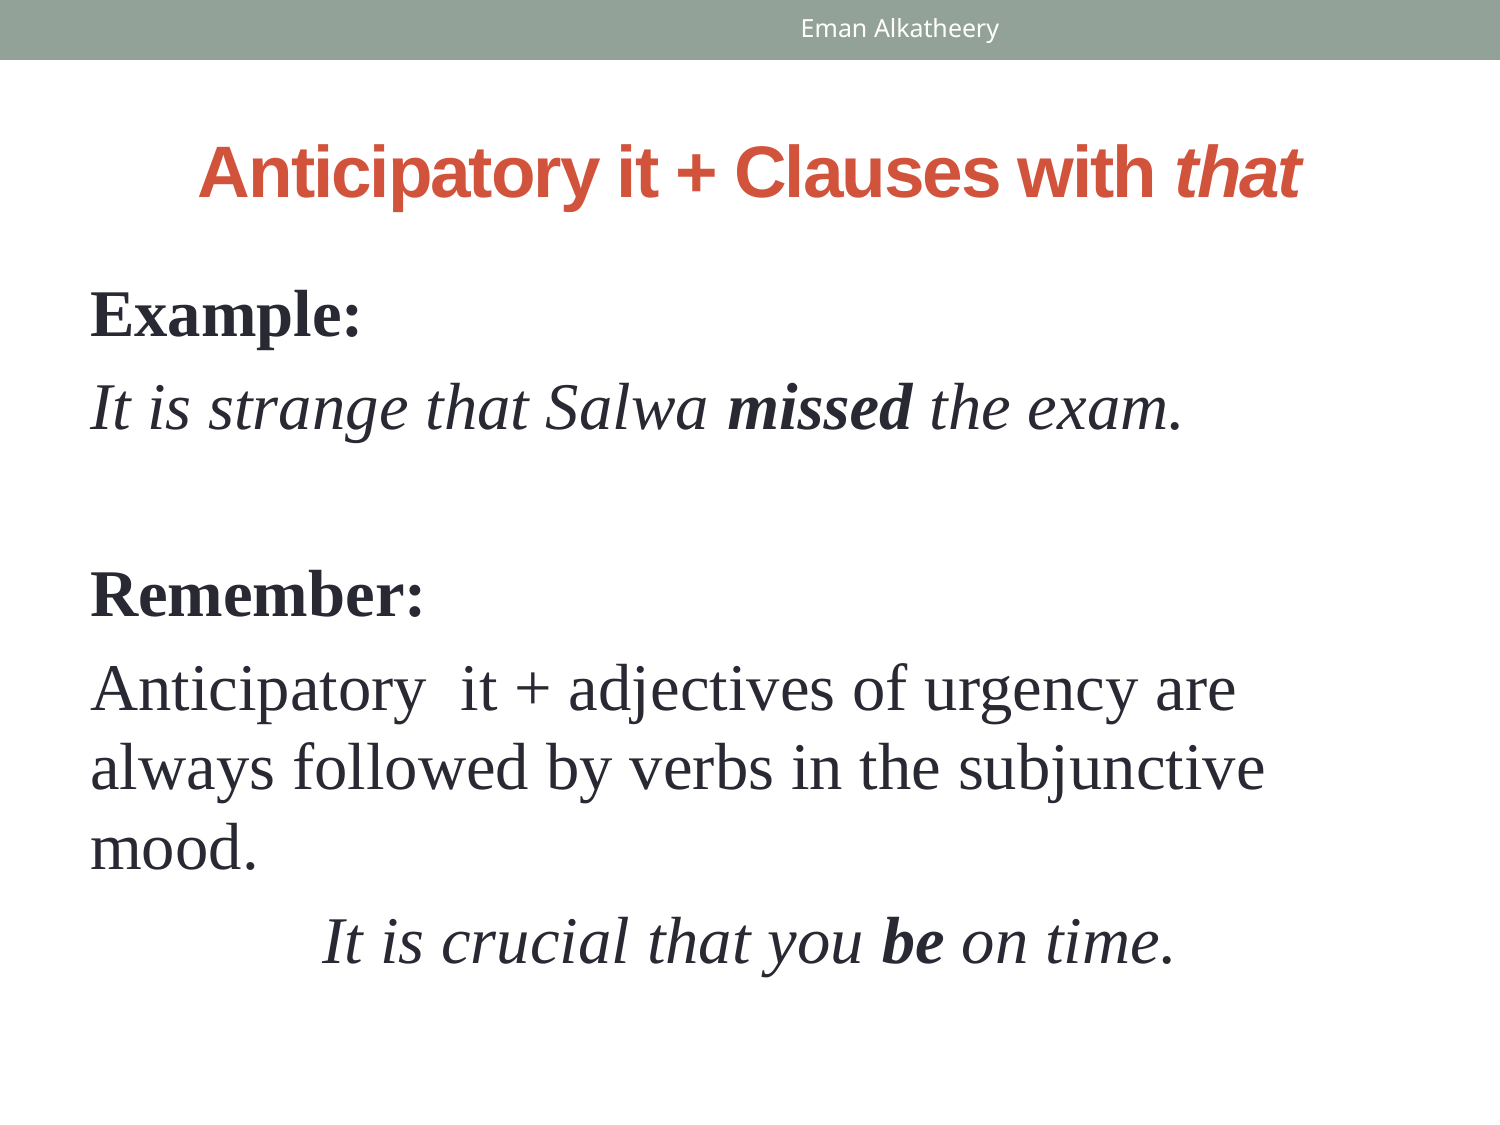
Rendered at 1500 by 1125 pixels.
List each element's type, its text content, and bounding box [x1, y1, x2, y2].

title Anticipatory it + Clauses with that [75, 87, 1425, 250]
footer Eman Alkatheery [562, 3, 1238, 57]
list Example: It is strange that Salwa missed the exam. Remember: Anticipatory it + adjectives of urgency are always followed by verbs in the subjunctive mood. It is crucial that you be on time. [75, 262, 1425, 1063]
